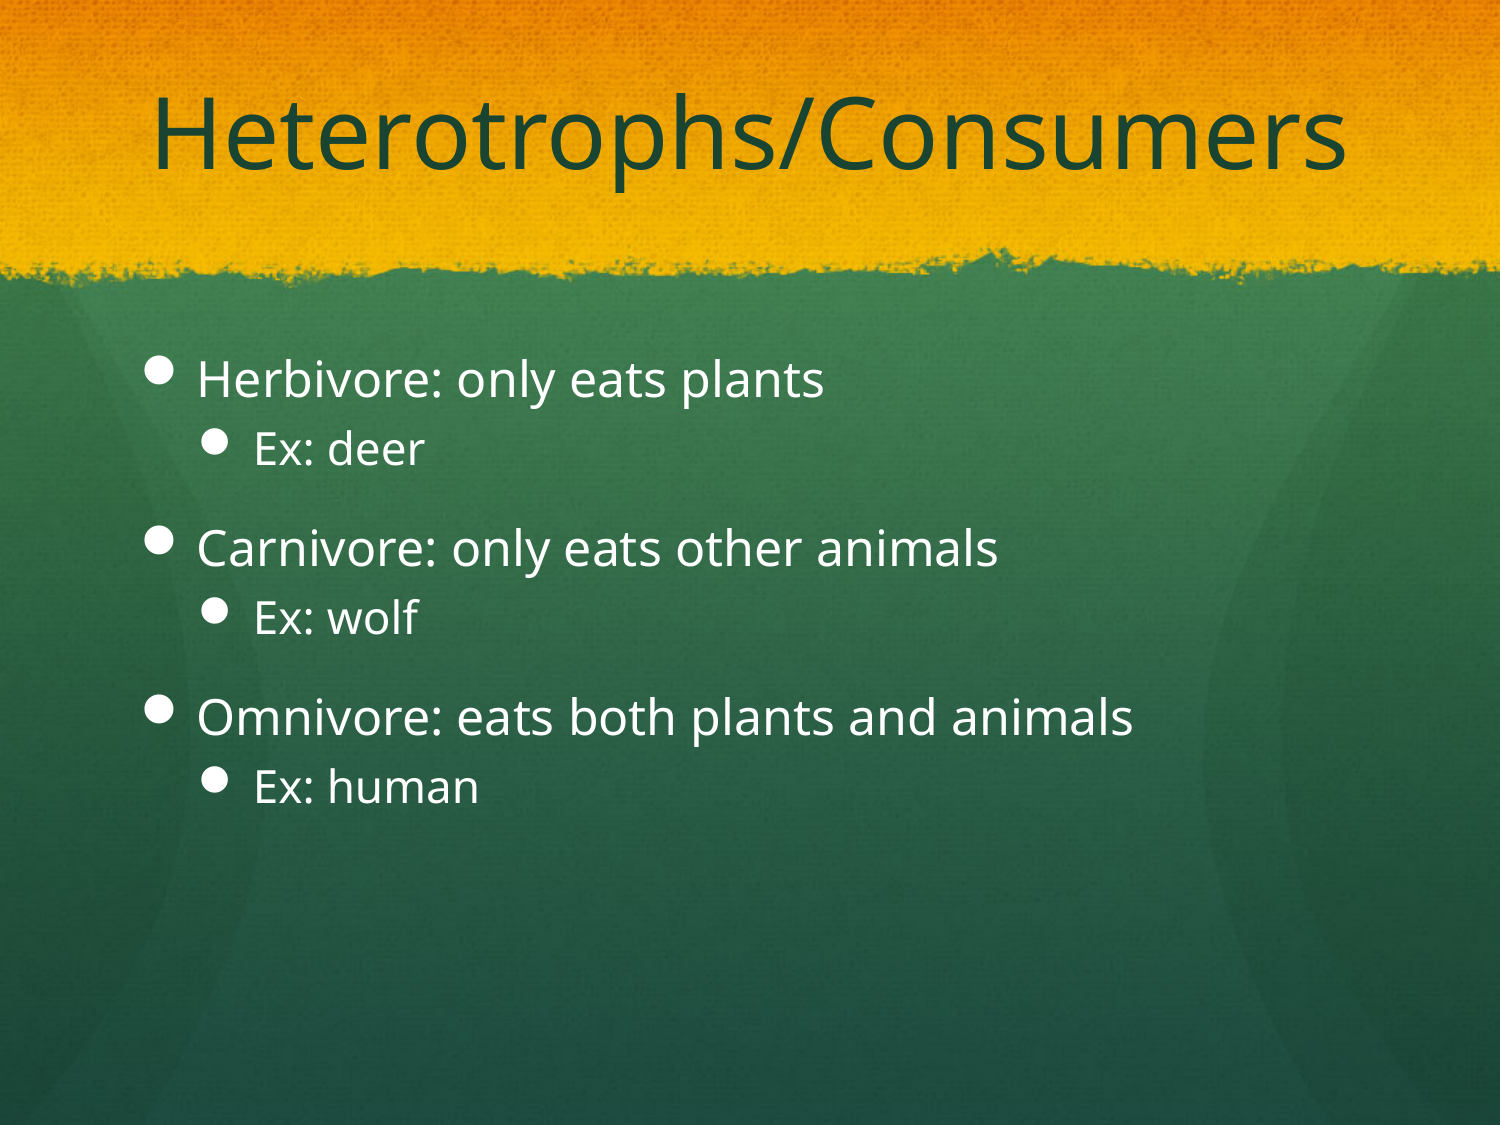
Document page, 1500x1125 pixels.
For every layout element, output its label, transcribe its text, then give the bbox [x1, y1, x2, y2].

title Heterotrophs/Consumers [125, 13, 1375, 246]
picture [0, 0, 1500, 1125]
list Herbivore: only eats plants Ex: deer Carnivore: only eats other animals Ex: wolf Omnivore: eats both plants and animals Ex: human [125, 339, 1375, 1026]
